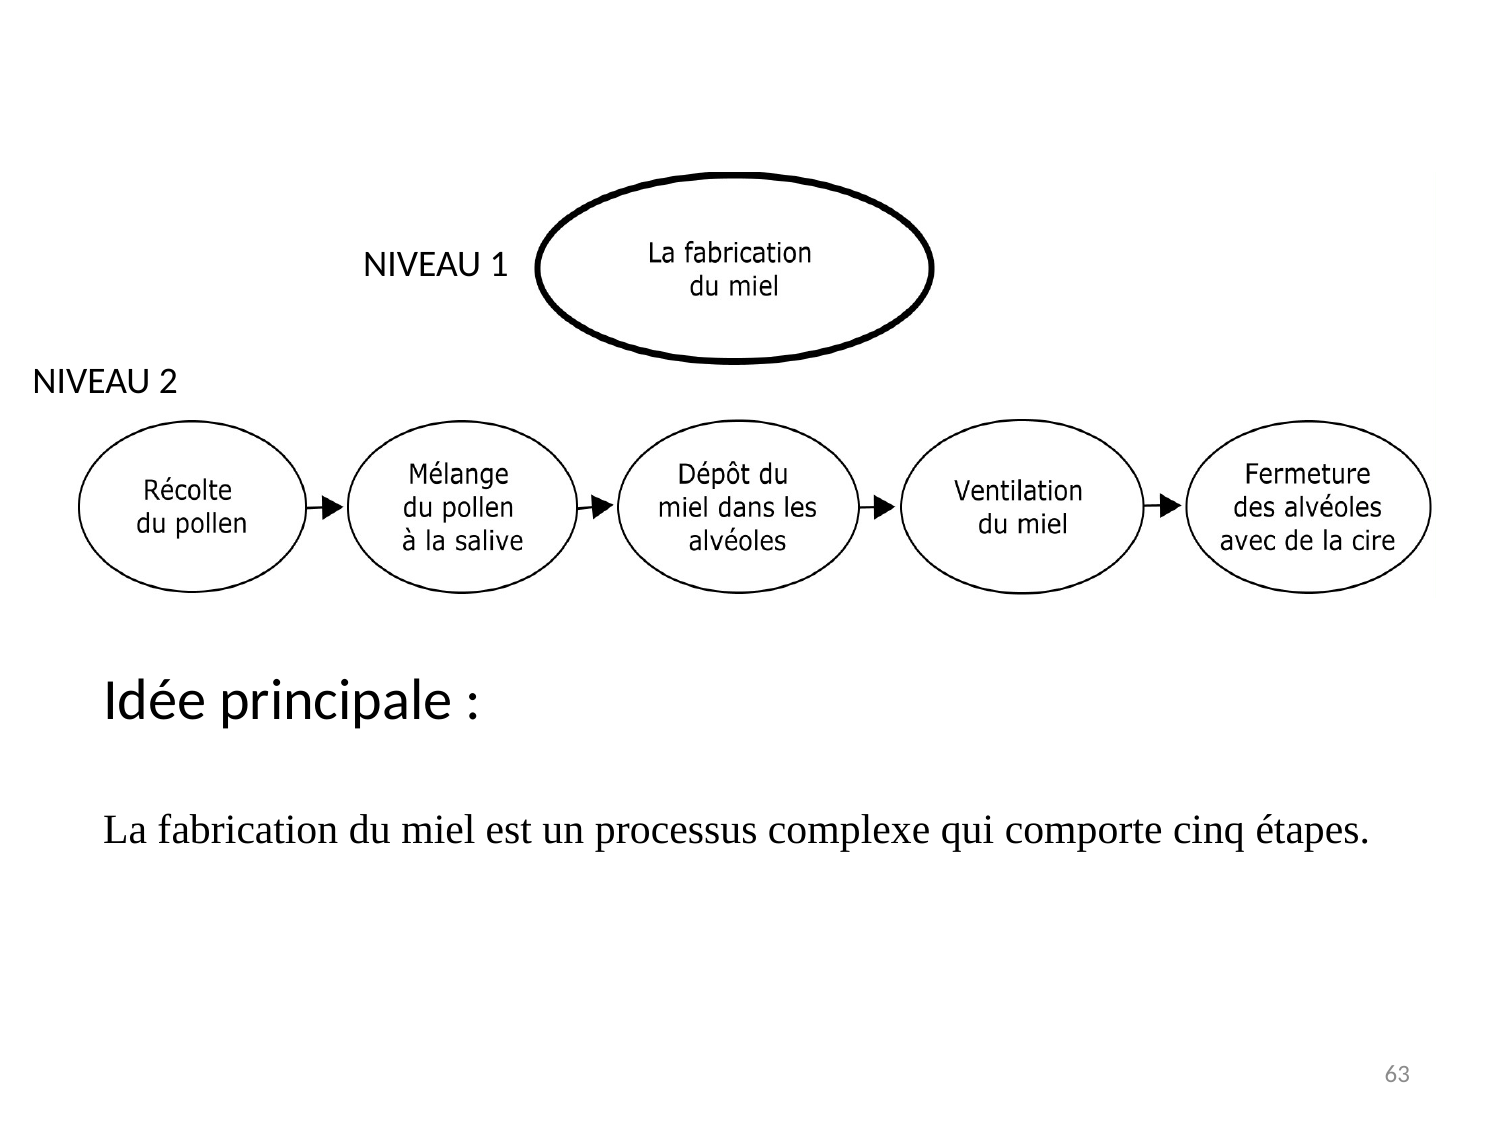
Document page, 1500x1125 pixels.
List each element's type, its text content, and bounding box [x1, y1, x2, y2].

text_box NIVEAU 2 [17, 348, 71, 409]
slide_number 63 [1074, 1042, 1425, 1103]
text_box Idée principale : La fabrication du miel est un processus complexe qui comporte cinq étapes. [88, 654, 1388, 929]
picture [76, 172, 1436, 599]
